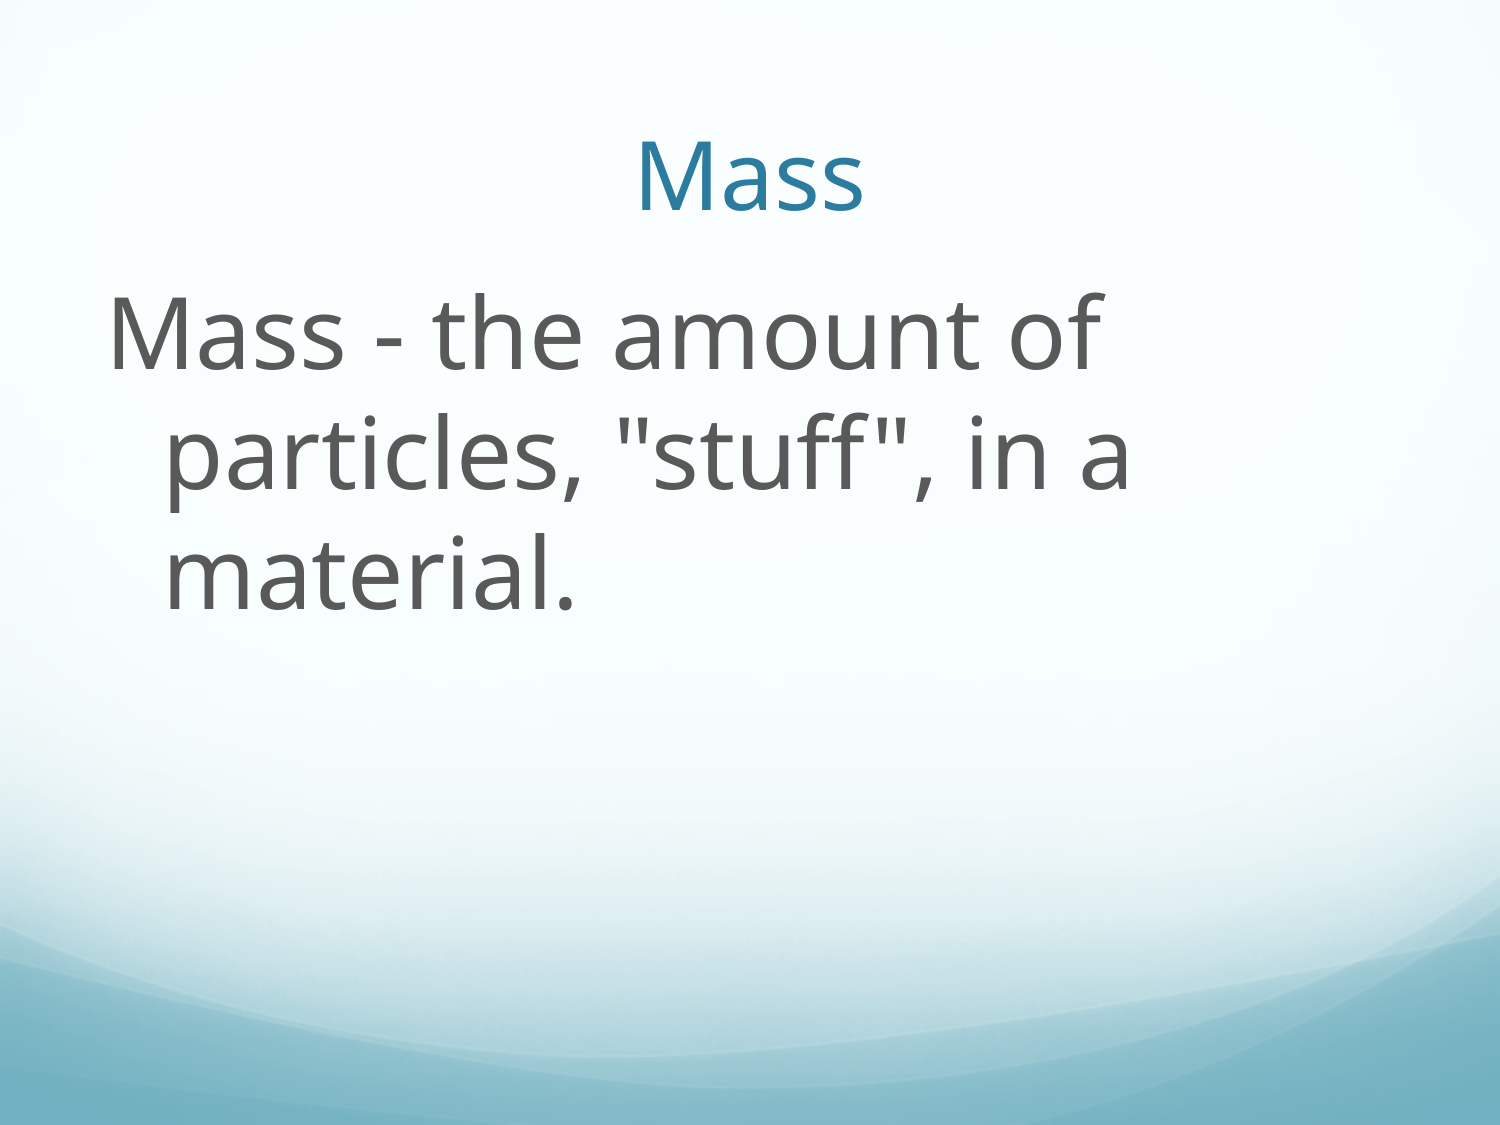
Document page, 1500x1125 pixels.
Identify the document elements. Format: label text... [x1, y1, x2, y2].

title Mass [90, 17, 1410, 237]
list Mass - the amount of particles, "stuff", in a material. [90, 262, 1410, 975]
